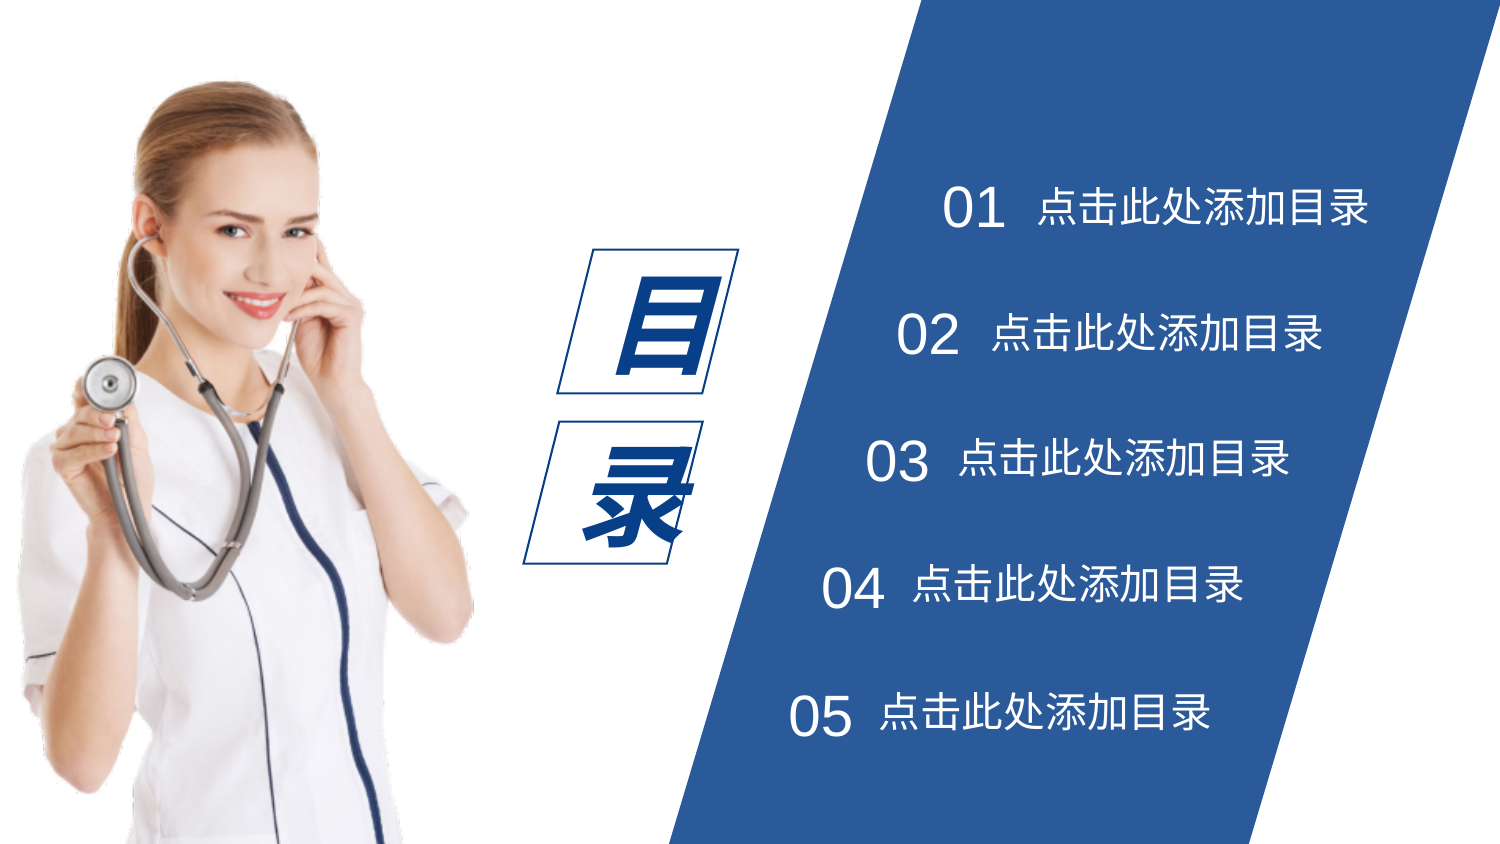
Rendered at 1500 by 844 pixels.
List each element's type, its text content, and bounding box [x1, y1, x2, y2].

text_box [805, 542, 1337, 629]
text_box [850, 415, 1383, 503]
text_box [773, 670, 1305, 757]
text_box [927, 161, 1462, 249]
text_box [880, 288, 1416, 375]
text_box [668, 0, 1500, 844]
text_box 目 [557, 249, 739, 394]
picture [0, 44, 509, 844]
text_box 录 [523, 421, 703, 564]
